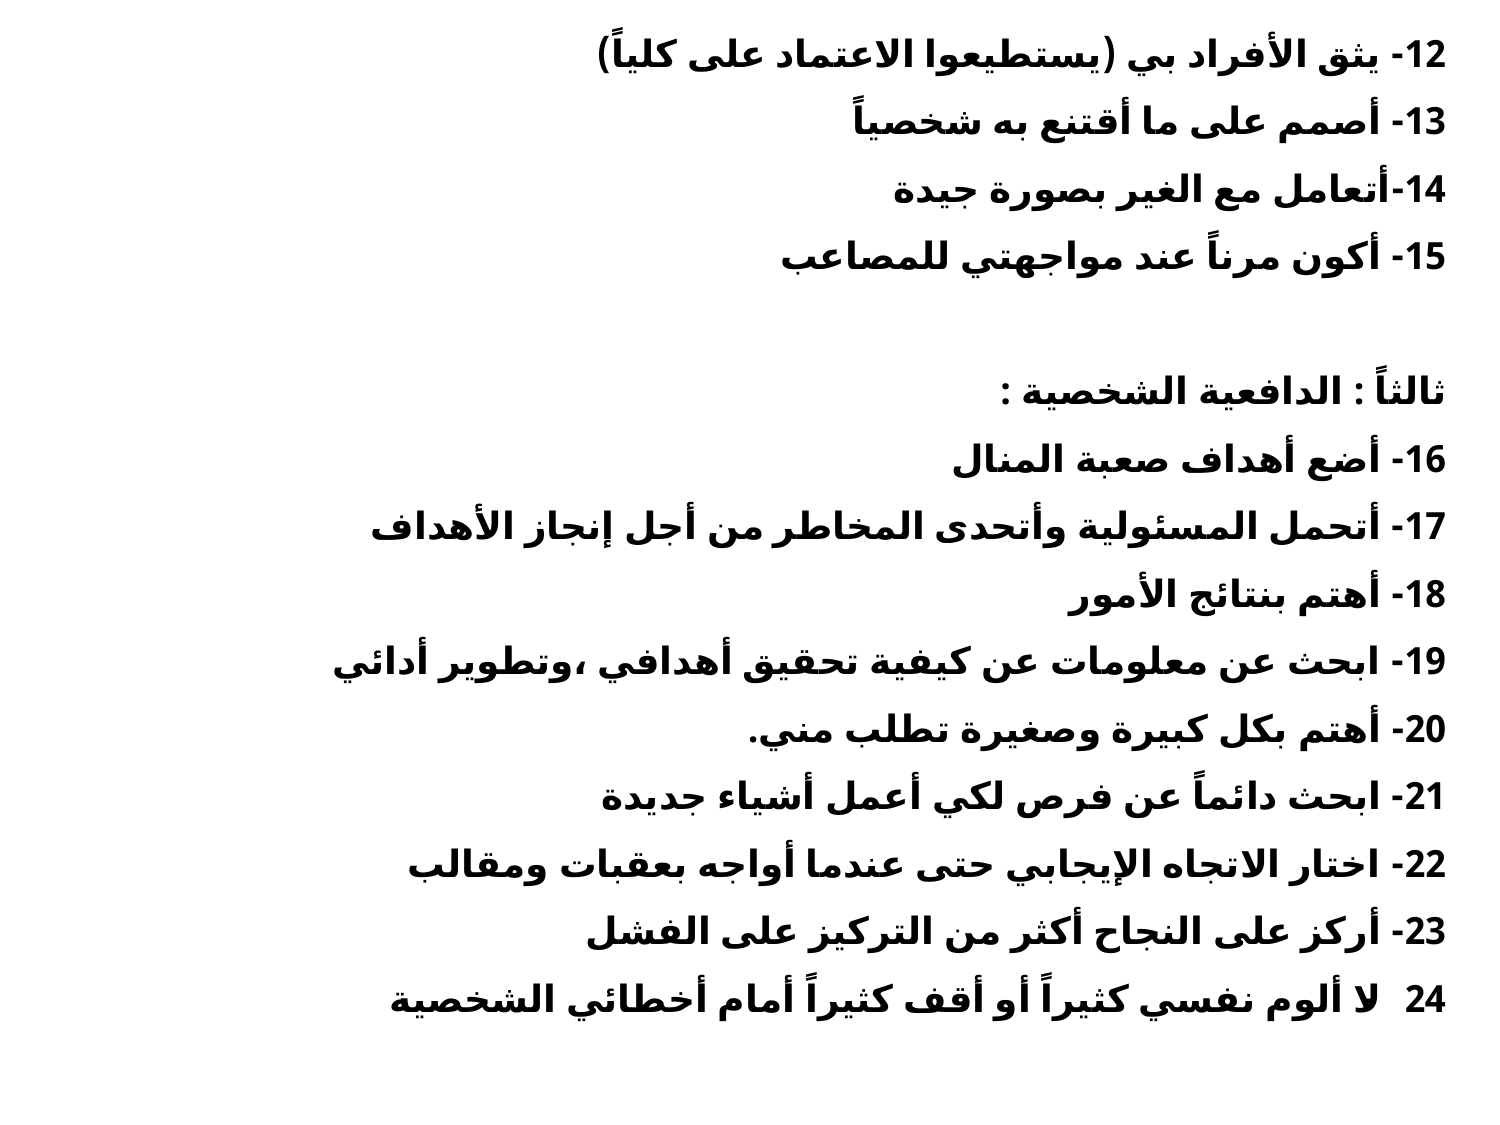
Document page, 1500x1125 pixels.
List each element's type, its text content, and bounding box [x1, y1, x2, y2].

text_box 12- يثق الأفراد بي (يستطيعوا الاعتماد على كلياً) 13- أصمم على ما أقتنع به شخصياً 14-أتعامل مع الغير بصورة جيدة 15- أكون مرناً عند مواجهتي للمصاعب ثالثاً : الدافعية الشخصية : 16- أضع أهداف صعبة المنال 17- أتحمل المسئولية وأتحدى المخاطر من أجل إنجاز الأهداف 18- أهتم بنتائج الأمور 19- ابحث عن معلومات عن كيفية تحقيق أهدافي ،وتطوير أدائي 20- أهتم بكل كبيرة وصغيرة تطلب مني. 21- ابحث دائماً عن فرص لكي أعمل أشياء جديدة 22- اختار الاتجاه الإيجابي حتى عندما أواجه بعقبات ومقالب 23- أركز على النجاح أكثر من التركيز على الفشل 24- لا ألوم نفسي كثيراً أو أقف كثيراً أمام أخطائي الشخصية [0, 0, 1462, 1028]
